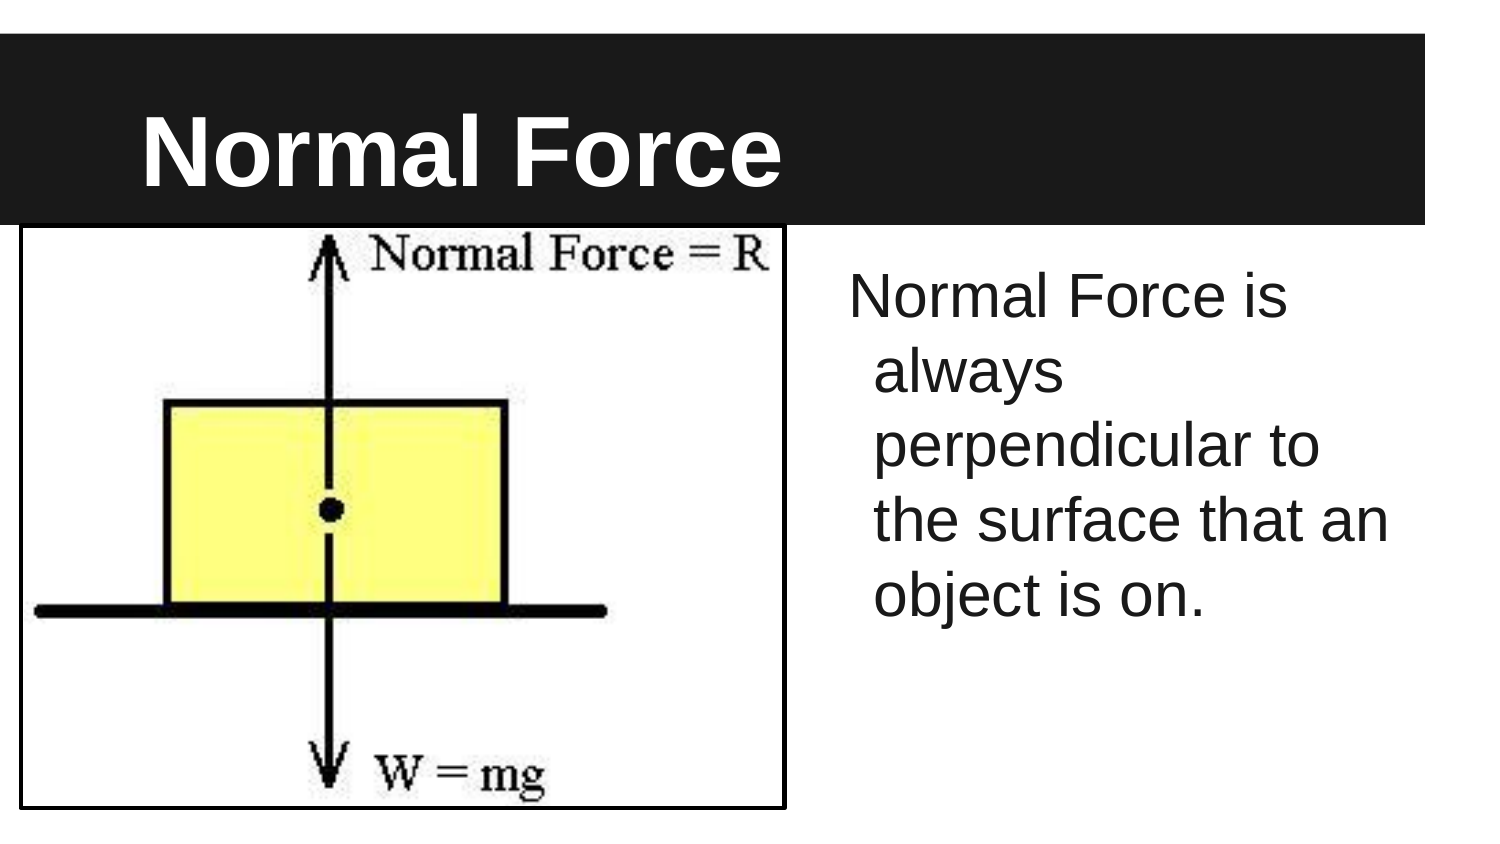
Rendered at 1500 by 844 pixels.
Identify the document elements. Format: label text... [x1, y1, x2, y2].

picture [23, 230, 781, 809]
list Normal Force is always perpendicular to the surface that an object is on. [802, 239, 1425, 808]
title Normal Force [75, 33, 1425, 221]
text_box [20, 225, 785, 233]
